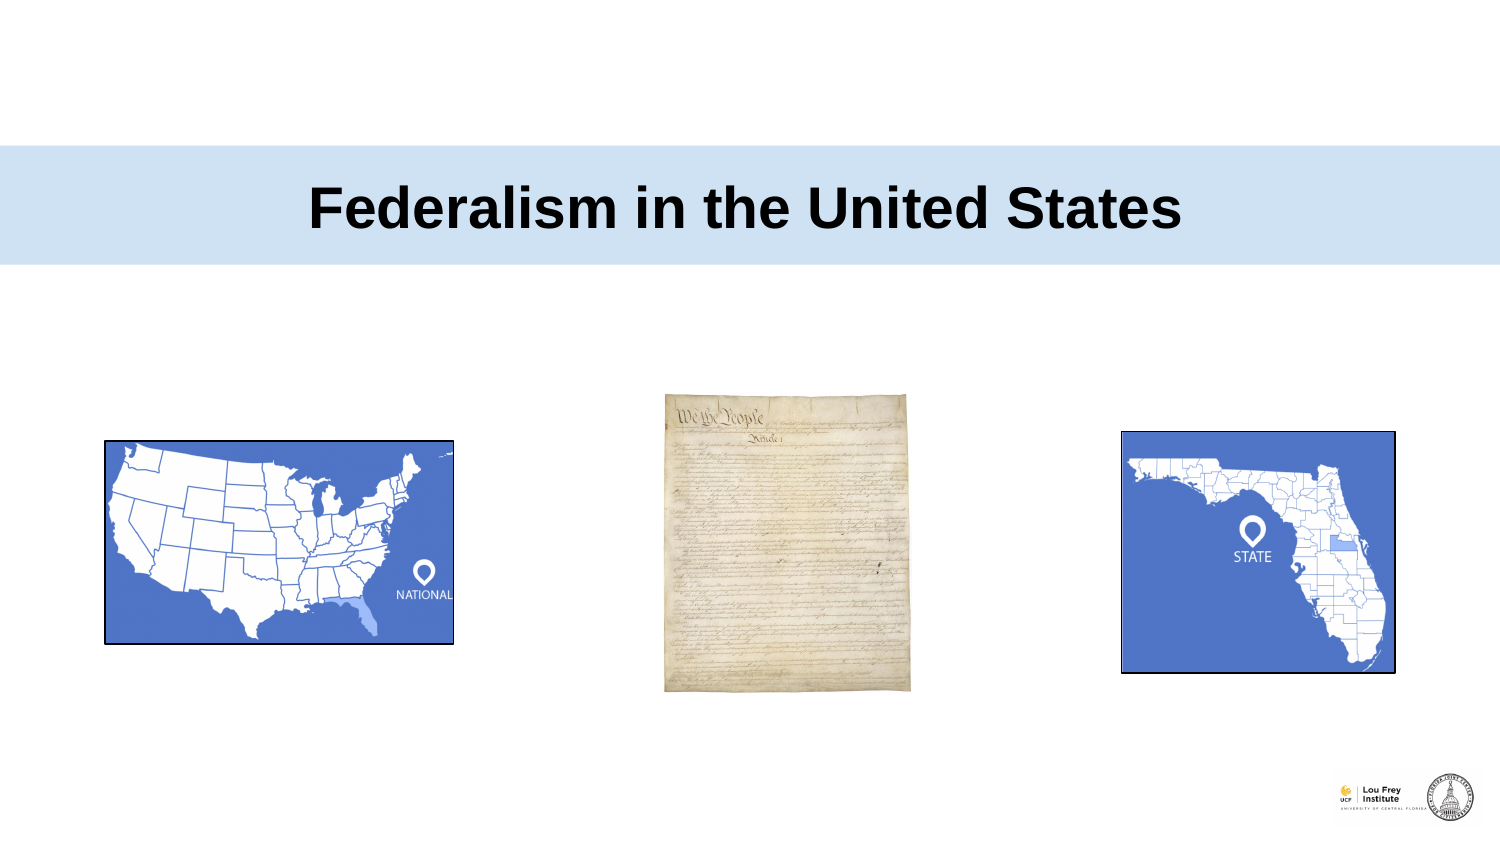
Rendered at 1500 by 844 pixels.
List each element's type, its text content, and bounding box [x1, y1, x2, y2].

picture [105, 441, 454, 644]
picture [1333, 767, 1484, 826]
picture [663, 392, 912, 693]
title Federalism in the United States [0, 145, 1500, 265]
picture [1122, 432, 1395, 673]
